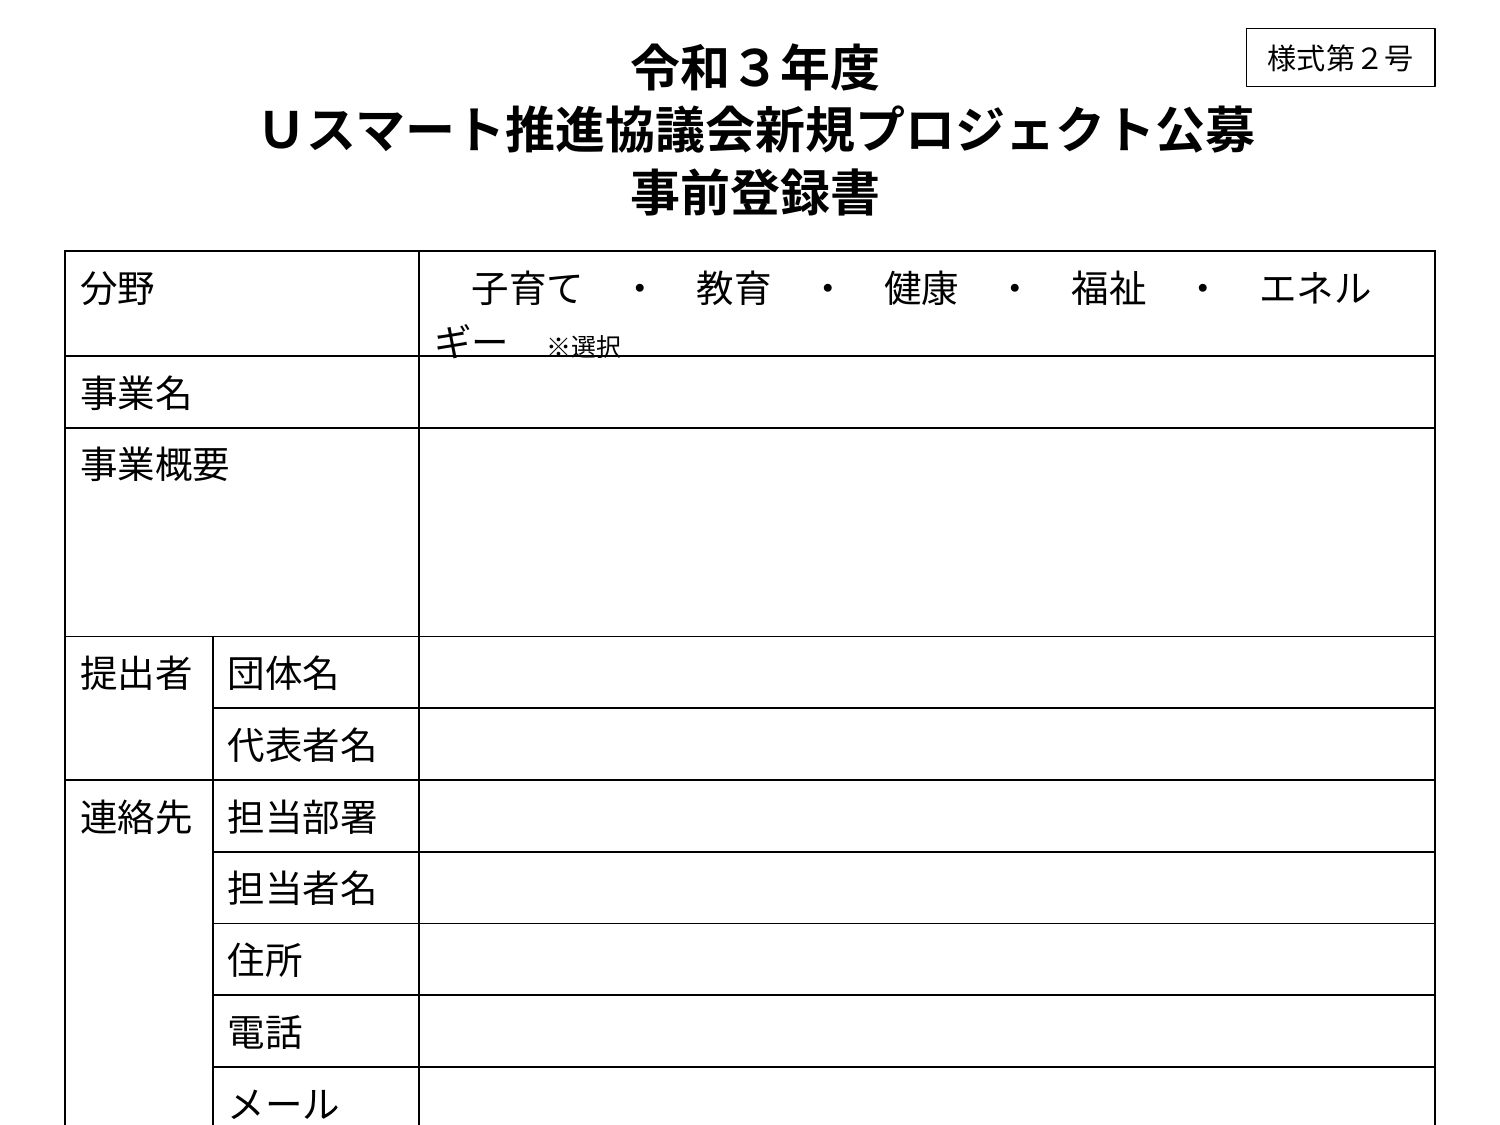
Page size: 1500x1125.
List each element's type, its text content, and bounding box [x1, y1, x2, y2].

table_cell [420, 357, 1434, 427]
table_cell 提出者 [66, 637, 212, 779]
table_cell 団体名 [214, 637, 418, 707]
table_cell [420, 429, 1434, 636]
table_cell 事業概要 [66, 429, 418, 636]
table_cell 代表者名 [214, 709, 418, 779]
table_cell [420, 924, 1434, 994]
table_cell 電話 [214, 996, 418, 1066]
table_cell メール [214, 1068, 418, 1125]
text_box 様式第２号 [1246, 28, 1435, 87]
table_cell 連絡先 [66, 781, 212, 1125]
table_header 子育て ・ 教育 ・ 健康 ・ 福祉 ・ エネルギー ※選択 [420, 252, 1434, 355]
table_cell [420, 1068, 1434, 1125]
table_cell [420, 637, 1434, 707]
table_cell [420, 709, 1434, 779]
table_cell 担当部署 [214, 781, 418, 851]
table_cell [420, 781, 1434, 851]
table_cell 住所 [214, 924, 418, 994]
text_box 令和３年度 Ｕスマート推進協議会新規プロジェクト公募 事前登録書 [100, 28, 1412, 229]
table_cell 事業名 [66, 357, 418, 427]
table_cell [420, 853, 1434, 923]
table_cell 担当者名 [214, 853, 418, 923]
table_cell [420, 996, 1434, 1066]
table_header 分野 [66, 252, 418, 355]
